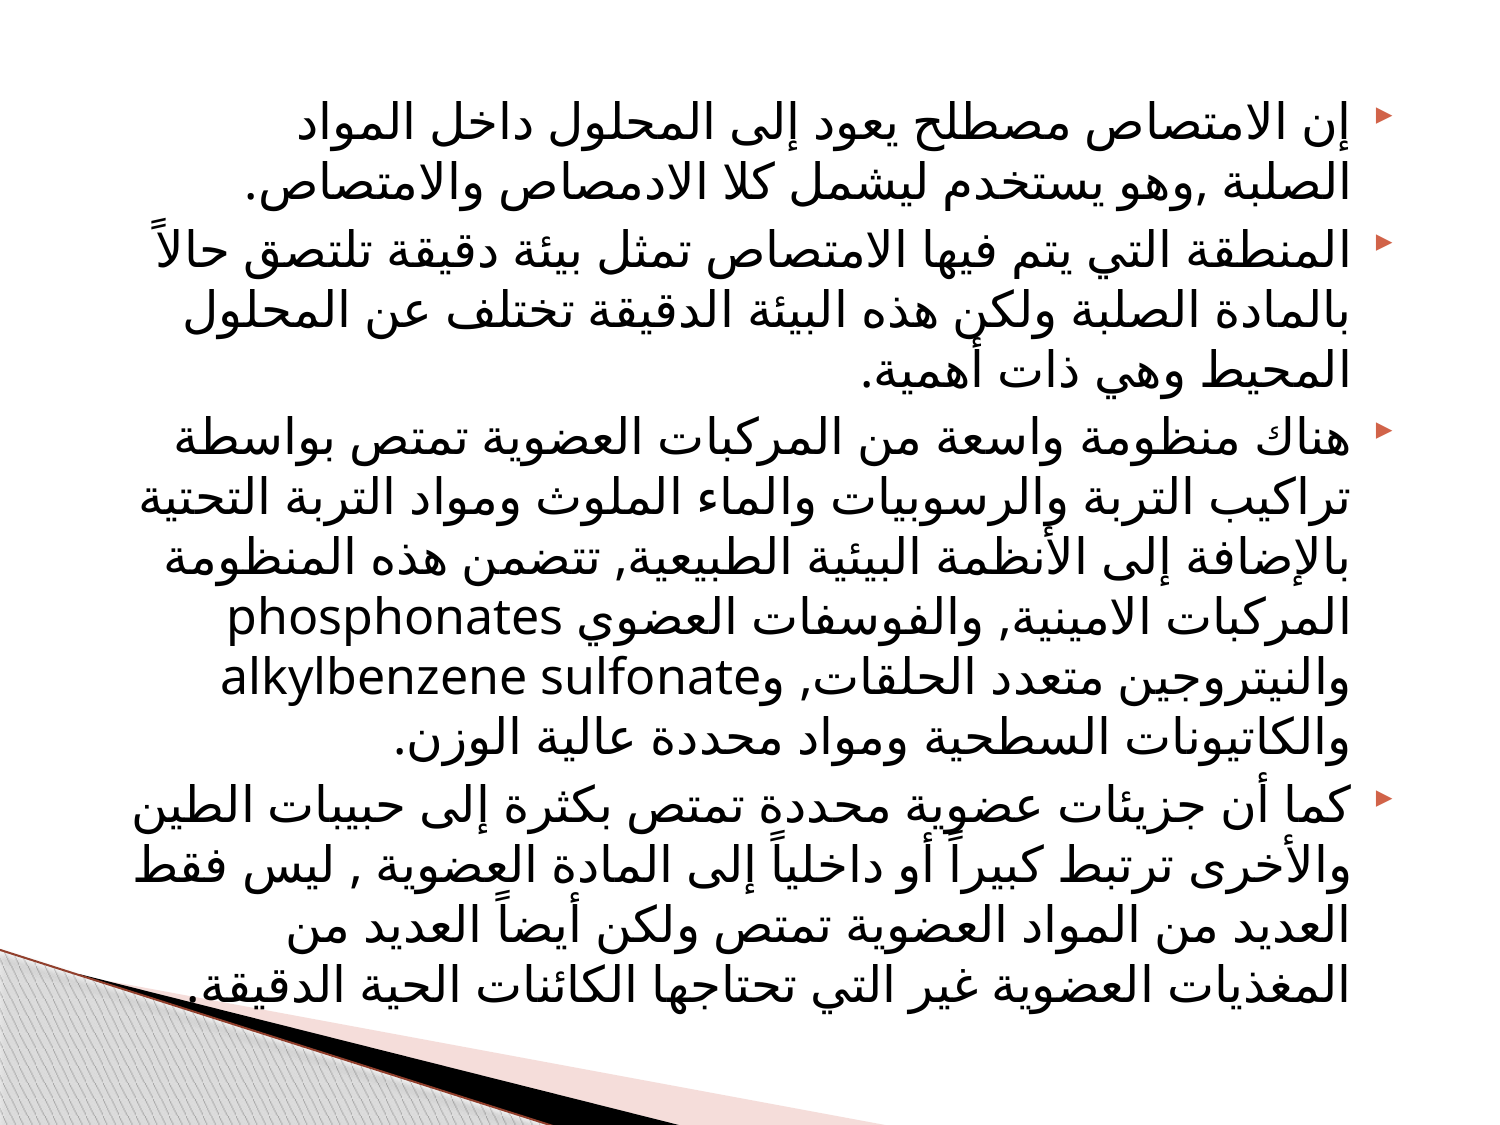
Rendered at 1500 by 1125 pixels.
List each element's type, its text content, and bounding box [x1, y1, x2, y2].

list إن الامتصاص مصطلح يعود إلى المحلول داخل المواد الصلبة ,وهو يستخدم ليشمل كلا الادمصاص والامتصاص. المنطقة التي يتم فيها الامتصاص تمثل بيئة دقيقة تلتصق حالاً بالمادة الصلبة ولكن هذه البيئة الدقيقة تختلف عن المحلول المحيط وهي ذات أهمية. هناك منظومة واسعة من المركبات العضوية تمتص بواسطة تراكيب التربة والرسوبيات والماء الملوث ومواد التربة التحتية بالإضافة إلى الأنظمة البيئية الطبيعية, تتضمن هذه المنظومة المركبات الامينية, والفوسفات العضوي phosphonates والنيتروجين متعدد الحلقات, وalkylbenzene sulfonate والكاتيونات السطحية ومواد محددة عالية الوزن. كما أن جزيئات عضوية محددة تمتص بكثرة إلى حبيبات الطين والأخرى ترتبط كبيراً أو داخلياً إلى المادة العضوية , ليس فقط العديد من المواد العضوية تمتص ولكن أيضاً العديد من المغذيات العضوية غير التي تحتاجها الكائنات الحية الدقيقة. [75, 82, 1425, 1032]
